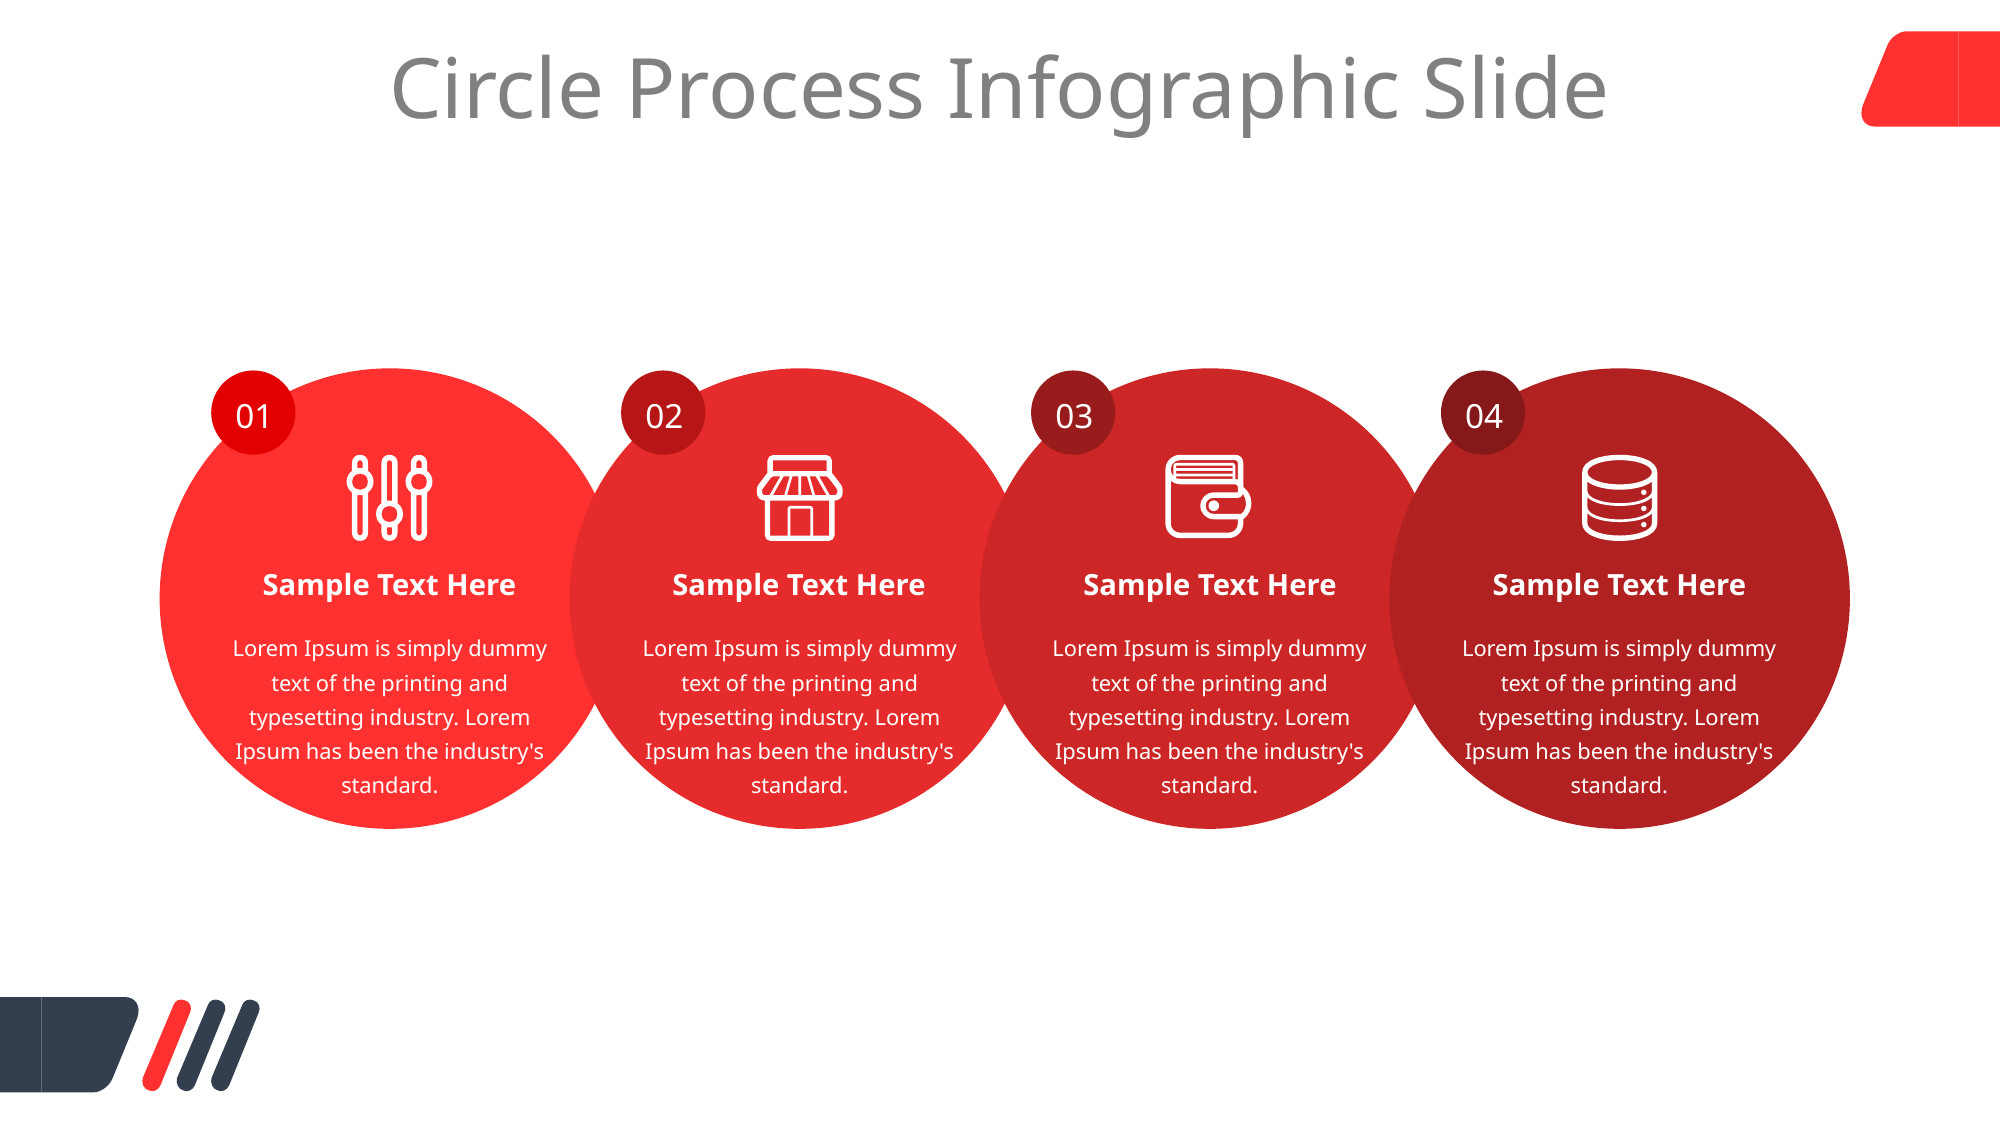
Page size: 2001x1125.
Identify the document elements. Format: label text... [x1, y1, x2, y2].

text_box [346, 454, 433, 541]
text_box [159, 368, 569, 829]
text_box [1389, 368, 1850, 829]
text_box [1582, 454, 1658, 541]
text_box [569, 368, 979, 829]
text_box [979, 368, 1389, 829]
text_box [1165, 454, 1255, 539]
text_box Circle Process Infographic Slide [374, 28, 1626, 143]
